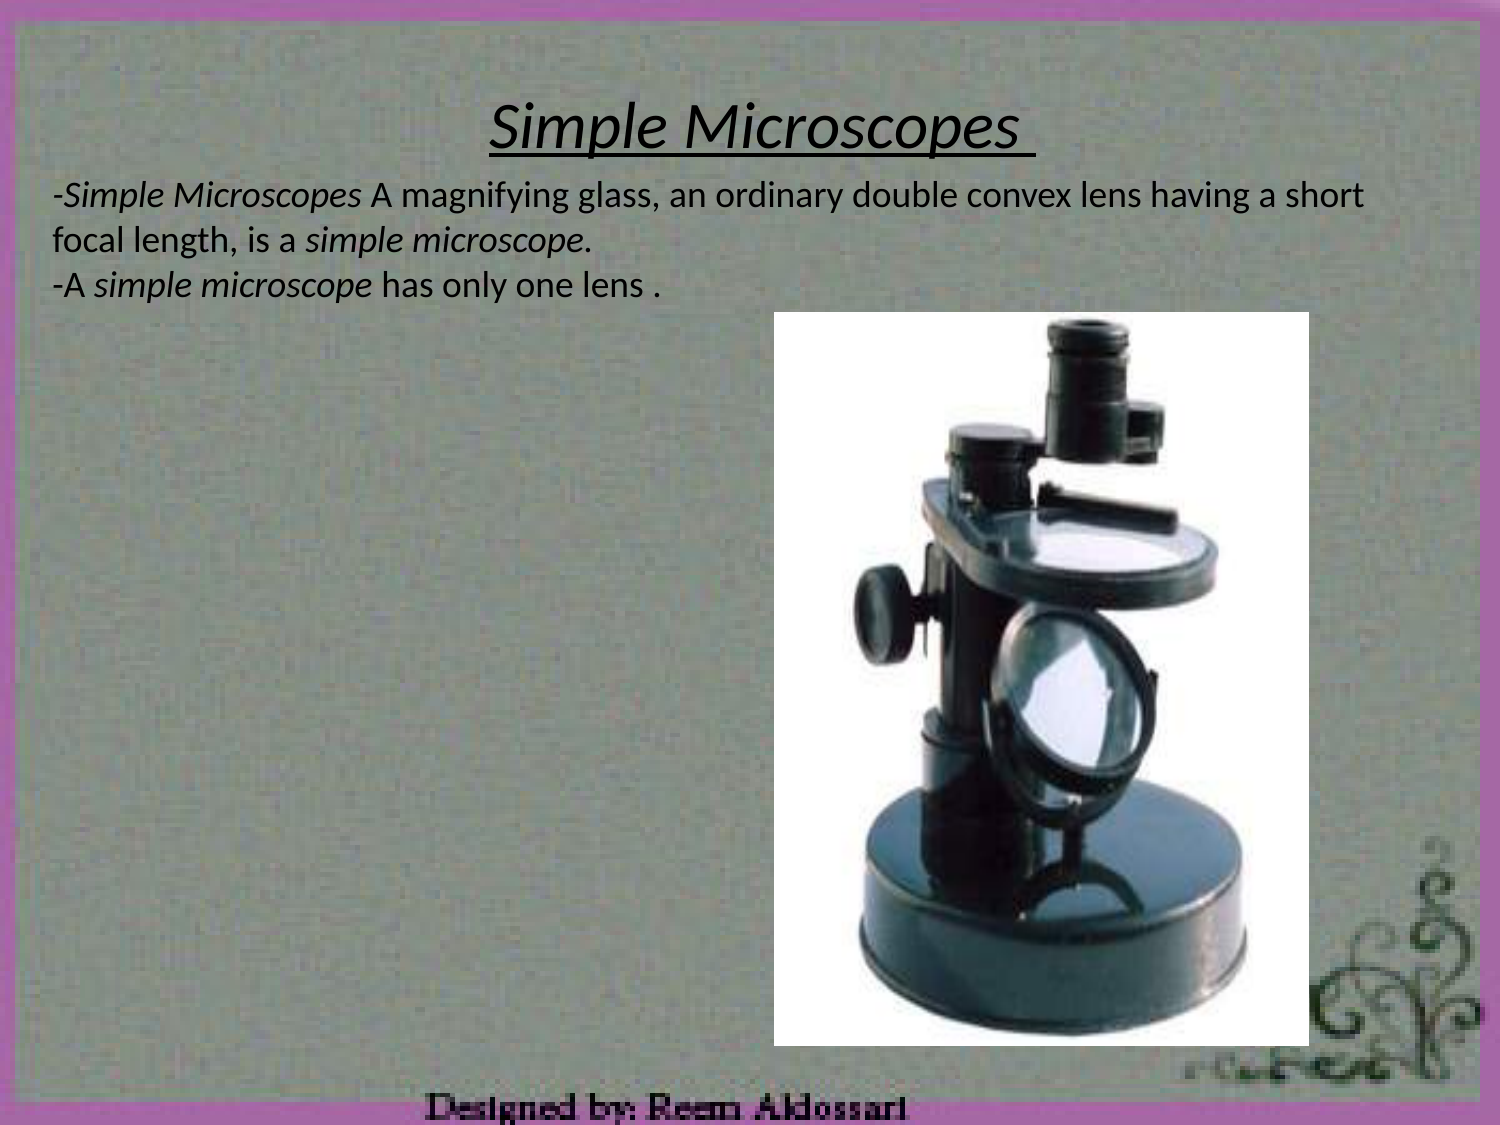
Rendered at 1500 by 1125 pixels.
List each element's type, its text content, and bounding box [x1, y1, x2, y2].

text_box -Simple Microscopes A magnifying glass, an ordinary double convex lens having a short focal length, is a simple microscope. -A simple microscope has only one lens . [37, 162, 1413, 313]
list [774, 312, 1309, 1047]
picture [0, 0, 1500, 1125]
text_box Simple Microscopes [437, 74, 1088, 170]
